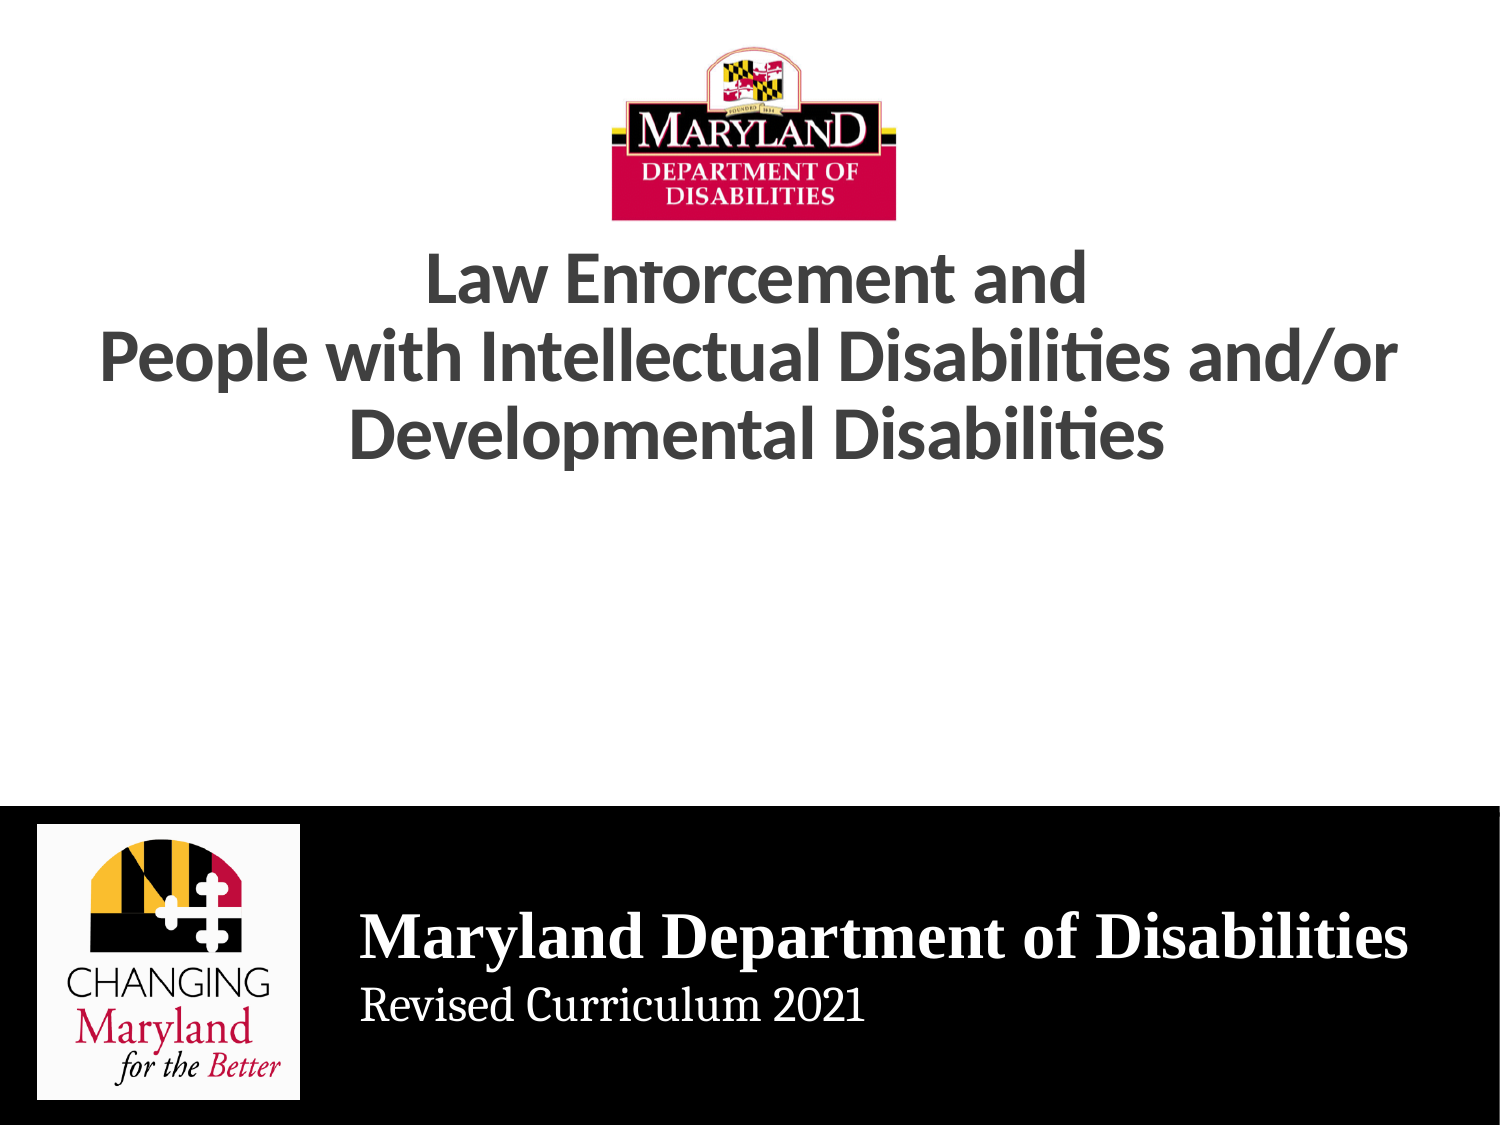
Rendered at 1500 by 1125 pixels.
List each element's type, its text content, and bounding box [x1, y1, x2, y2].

picture [36, 824, 301, 1101]
title Law Enforcement and People with Intellectual Disabilities and/or Developmental Disabilities [82, 37, 1433, 638]
text_box Maryland Department of Disabilities Revised Curriculum 2021 [344, 884, 1433, 1039]
picture [606, 39, 901, 263]
